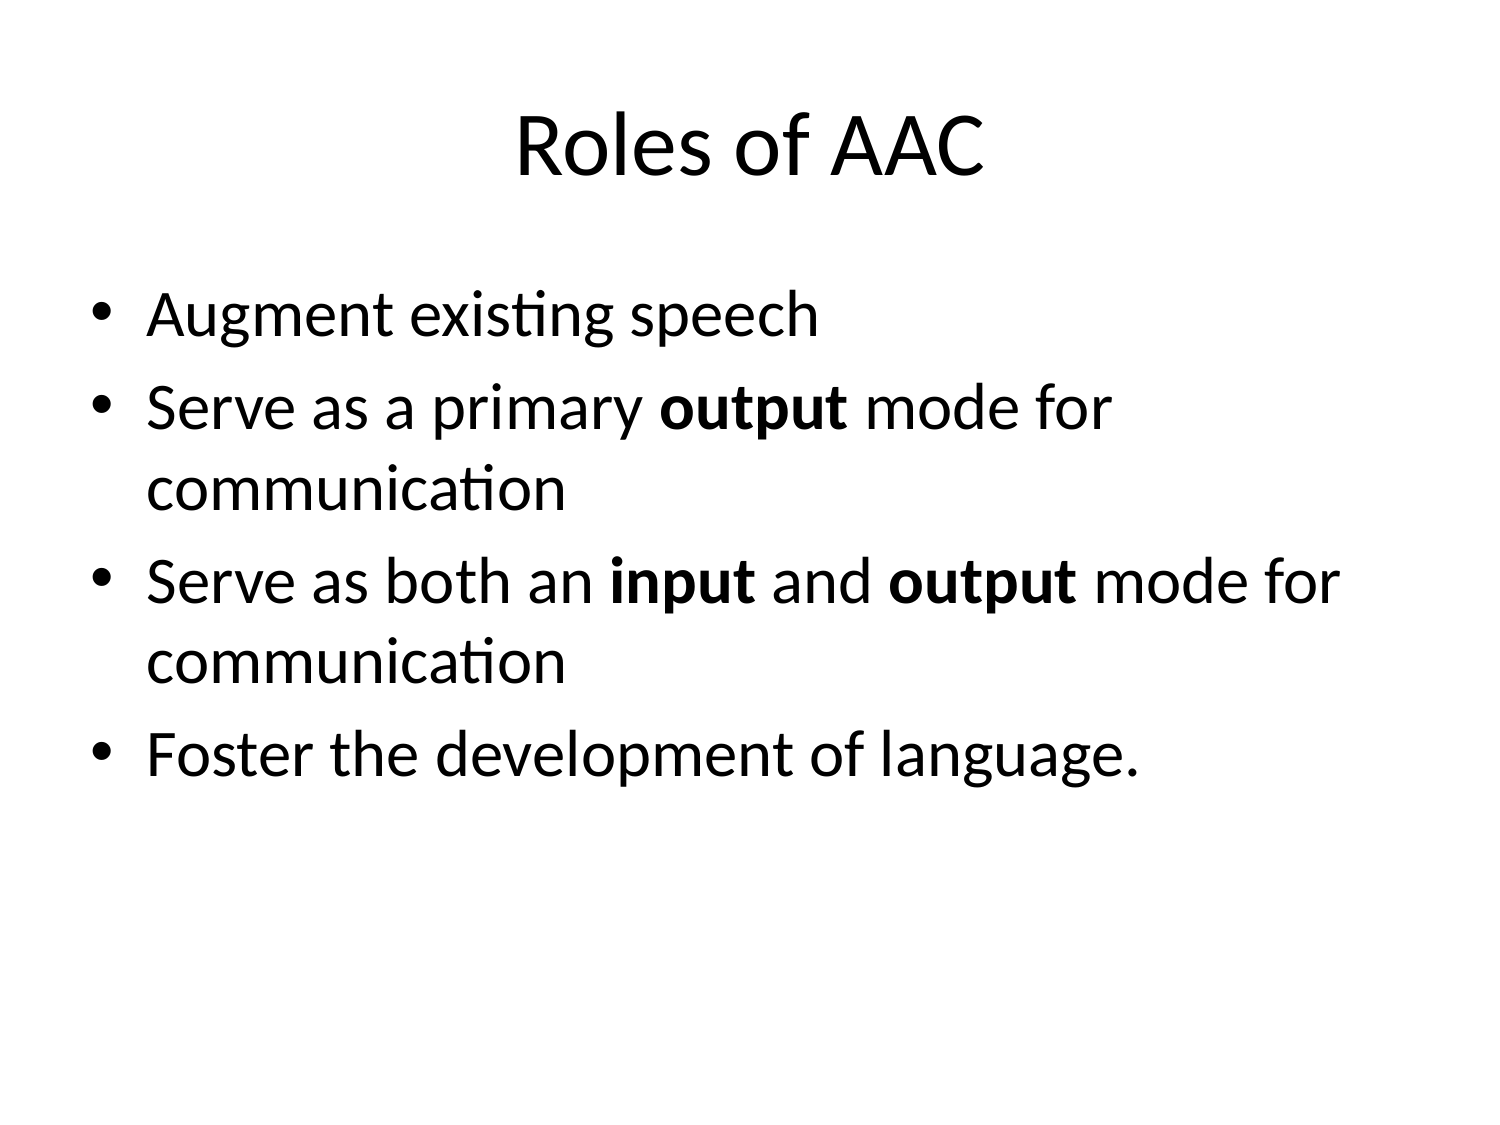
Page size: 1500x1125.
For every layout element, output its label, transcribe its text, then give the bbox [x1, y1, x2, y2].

title Roles of AAC [75, 45, 1425, 233]
list Augment existing speech Serve as a primary output mode for communication Serve as both an input and output mode for communication Foster the development of language. [75, 262, 1425, 1005]
